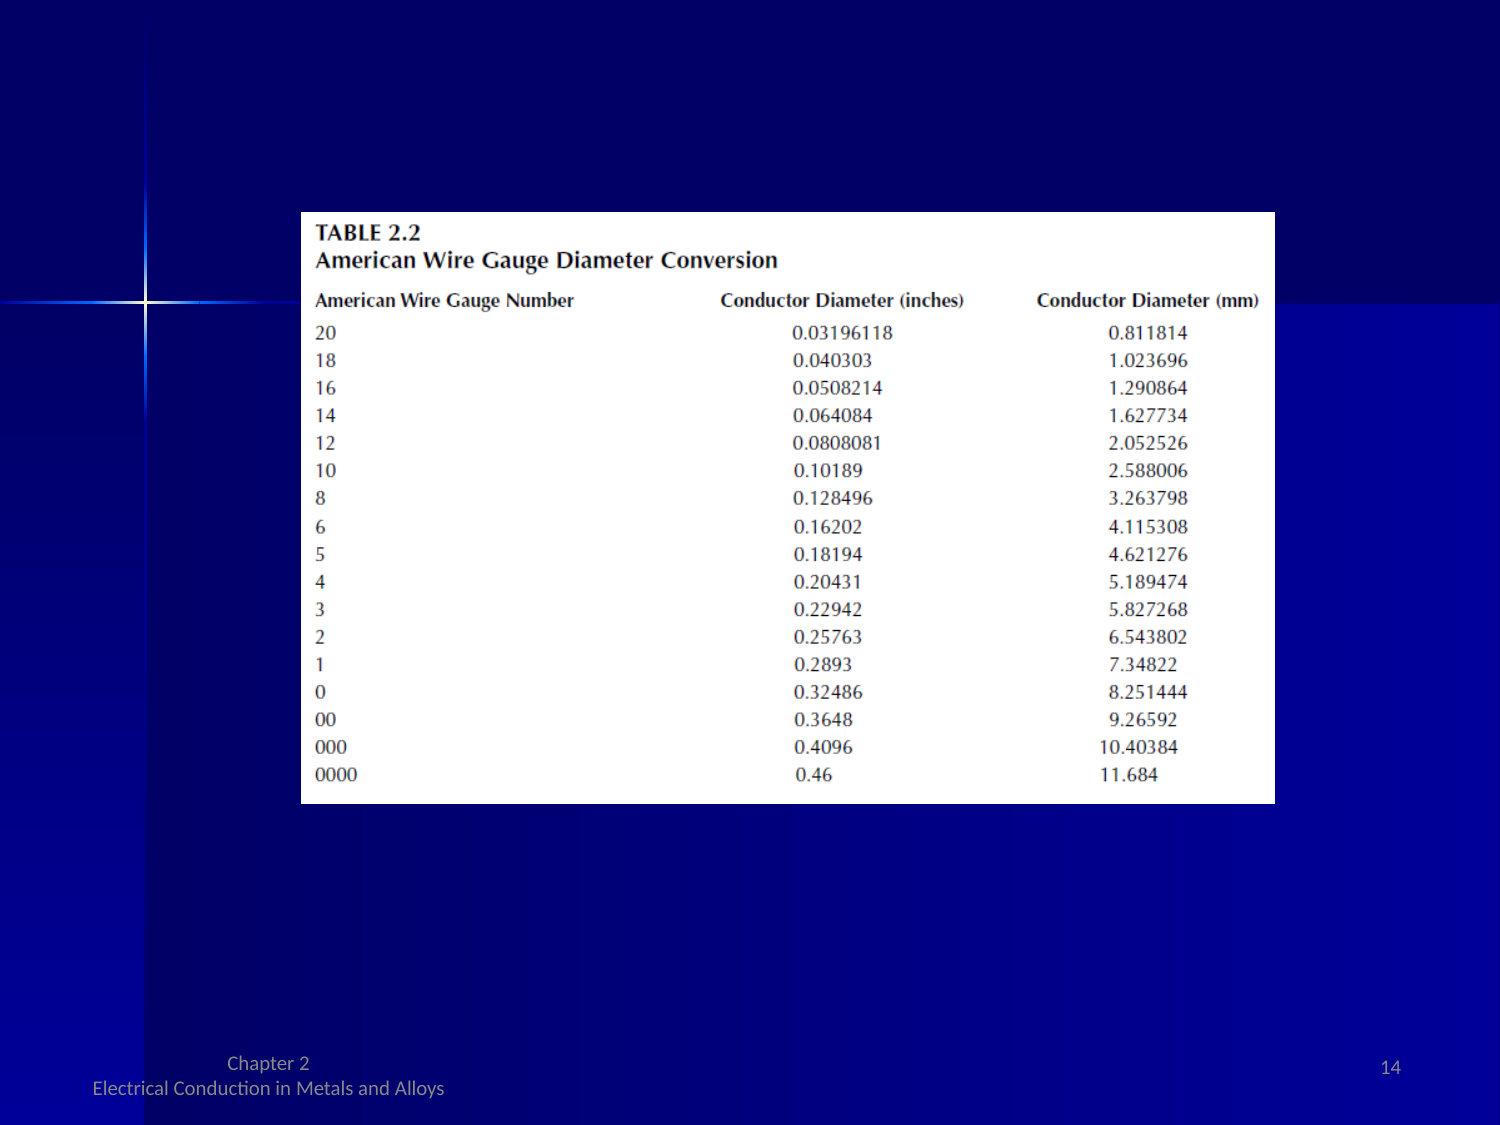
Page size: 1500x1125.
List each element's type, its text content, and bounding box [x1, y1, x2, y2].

slide_number Chapter 2 Electrical Conduction in Metals and Alloys [74, 1037, 463, 1113]
picture [300, 212, 1276, 804]
